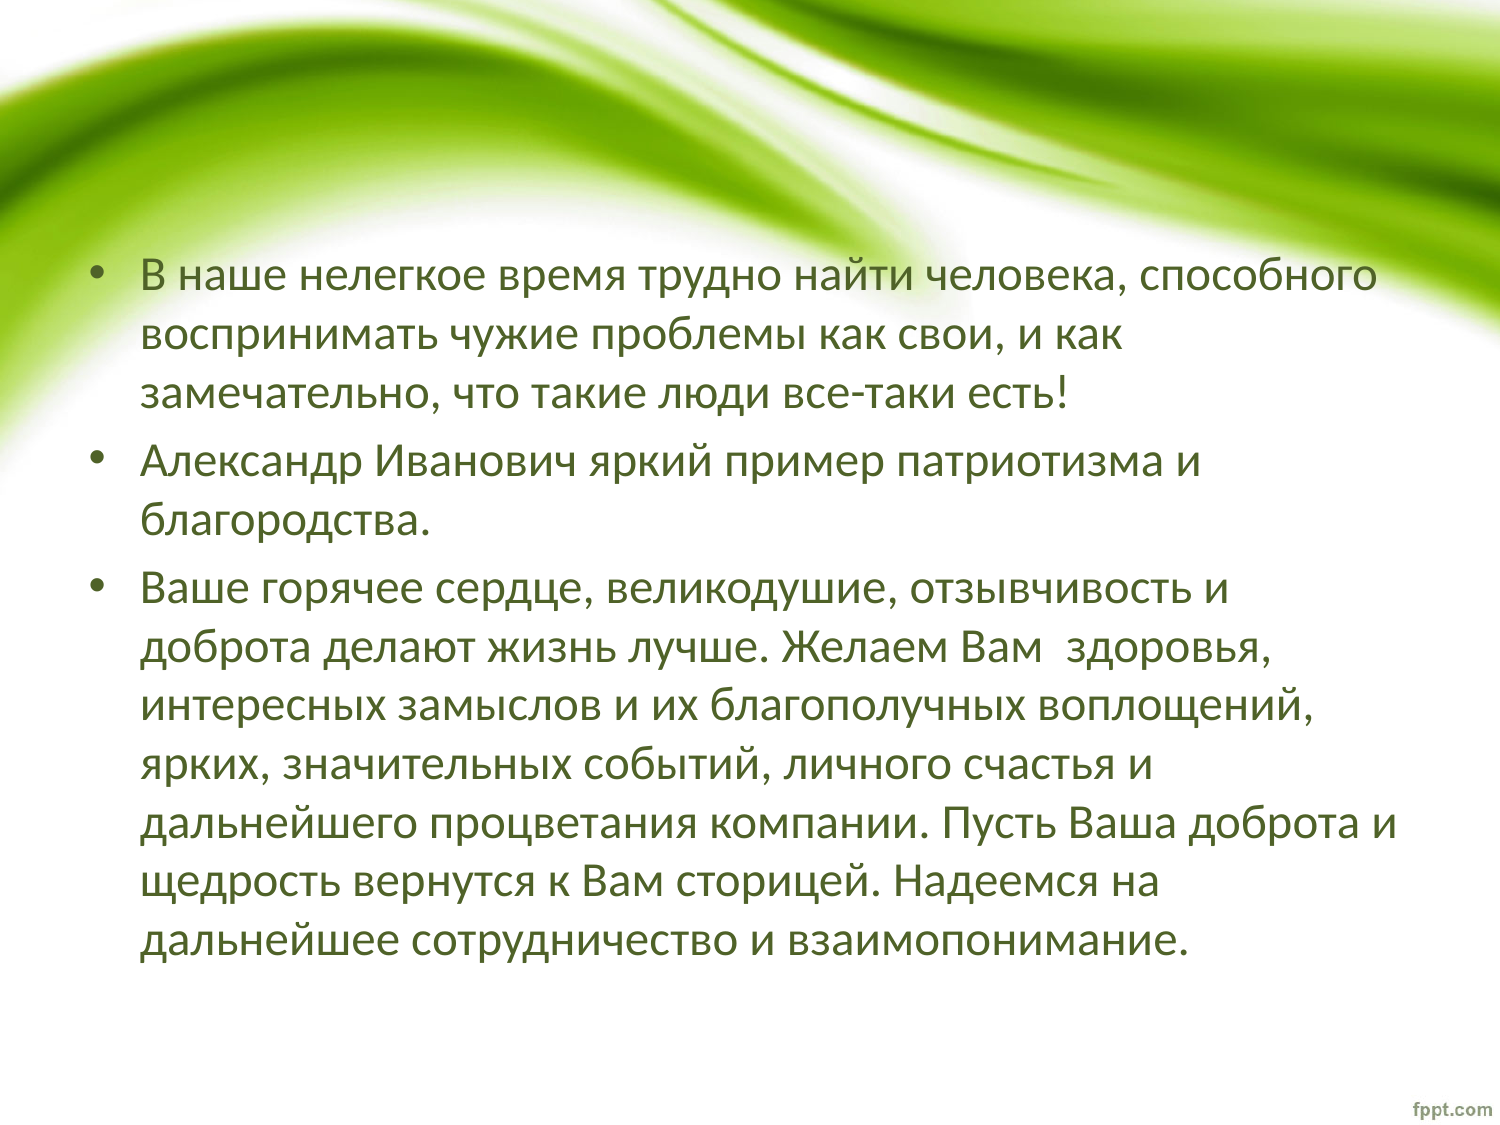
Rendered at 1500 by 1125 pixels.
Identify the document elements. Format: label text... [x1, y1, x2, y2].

list В наше нелегкое время трудно найти человека, способного воспринимать чужие проблемы как свои, и как замечательно, что такие люди все-таки есть! Александр Иванович яркий пример патриотизма и благородства. Ваше горячее сердце, великодушие, отзывчивость и доброта делают жизнь лучше. Желаем Вам здоровья, интересных замыслов и их благополучных воплощений, ярких, значительных событий, личного счастья и дальнейшего процветания компании. Пусть Ваша доброта и щедрость вернутся к Вам сторицей. Надеемся на дальнейшее сотрудничество и взаимопонимание. [73, 234, 1424, 980]
picture [0, 0, 1500, 1125]
